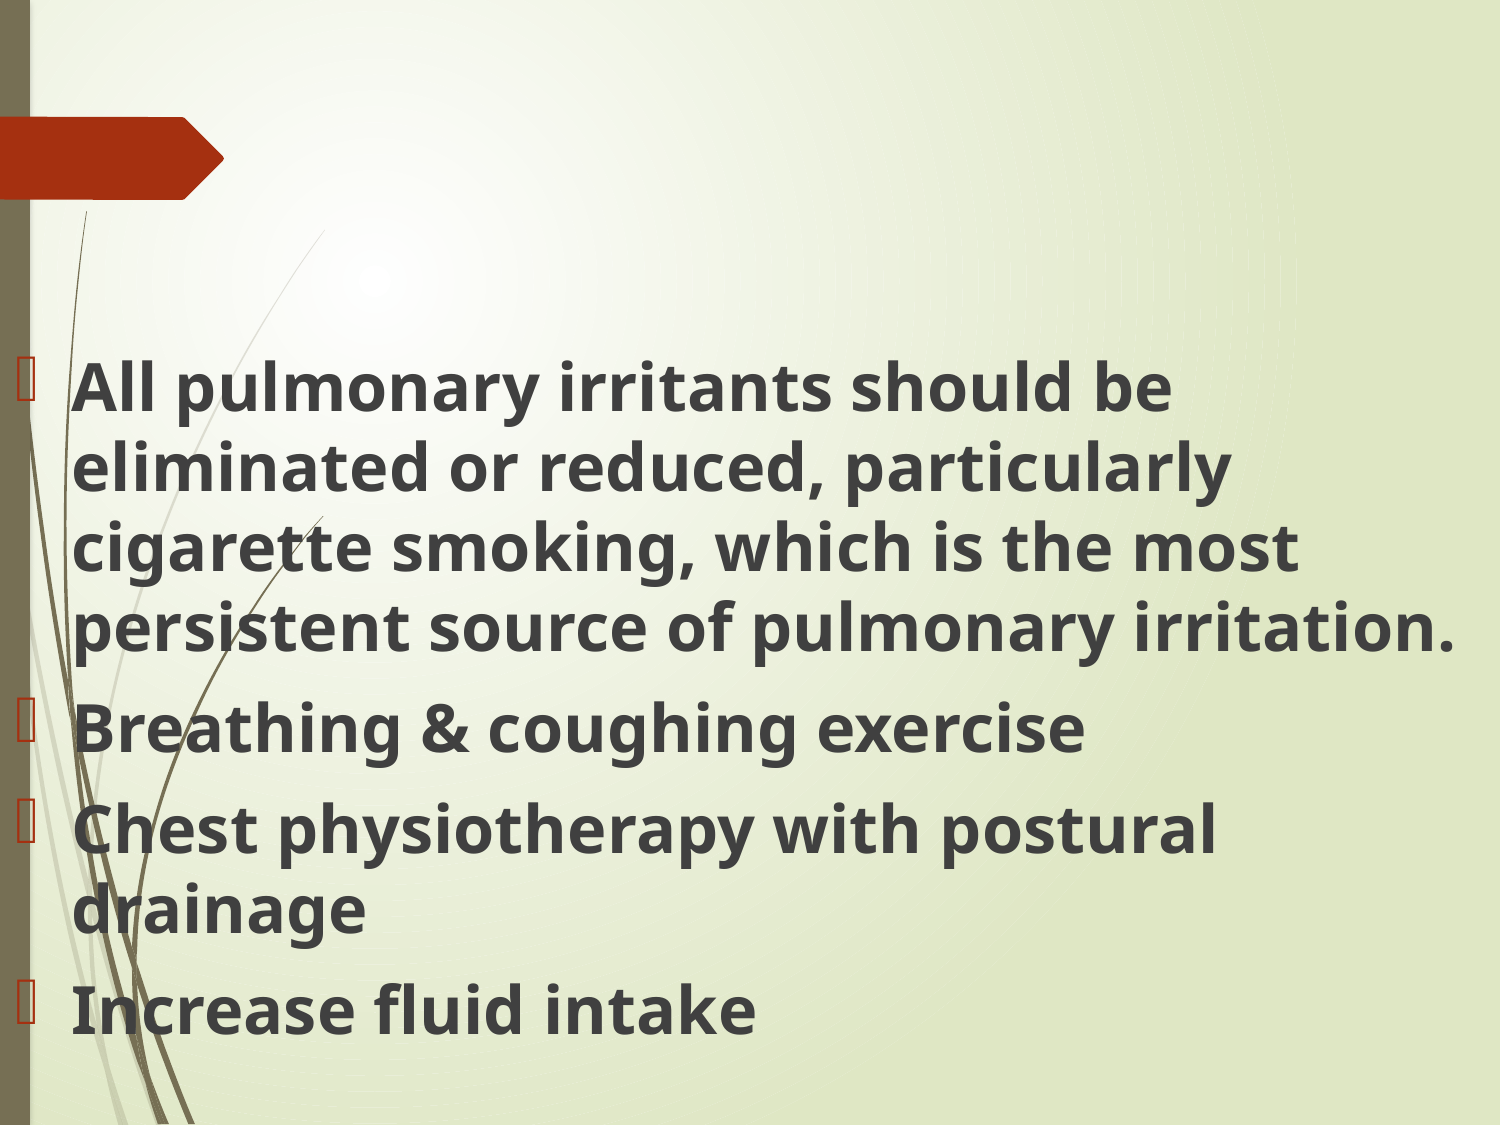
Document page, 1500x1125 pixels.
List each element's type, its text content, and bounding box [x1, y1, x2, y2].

list All pulmonary irritants should be eliminated or reduced, particularly cigarette smoking, which is the most persistent source of pulmonary irritation. Breathing & coughing exercise Chest physiotherapy with postural drainage Increase fluid intake [0, 337, 1500, 1125]
